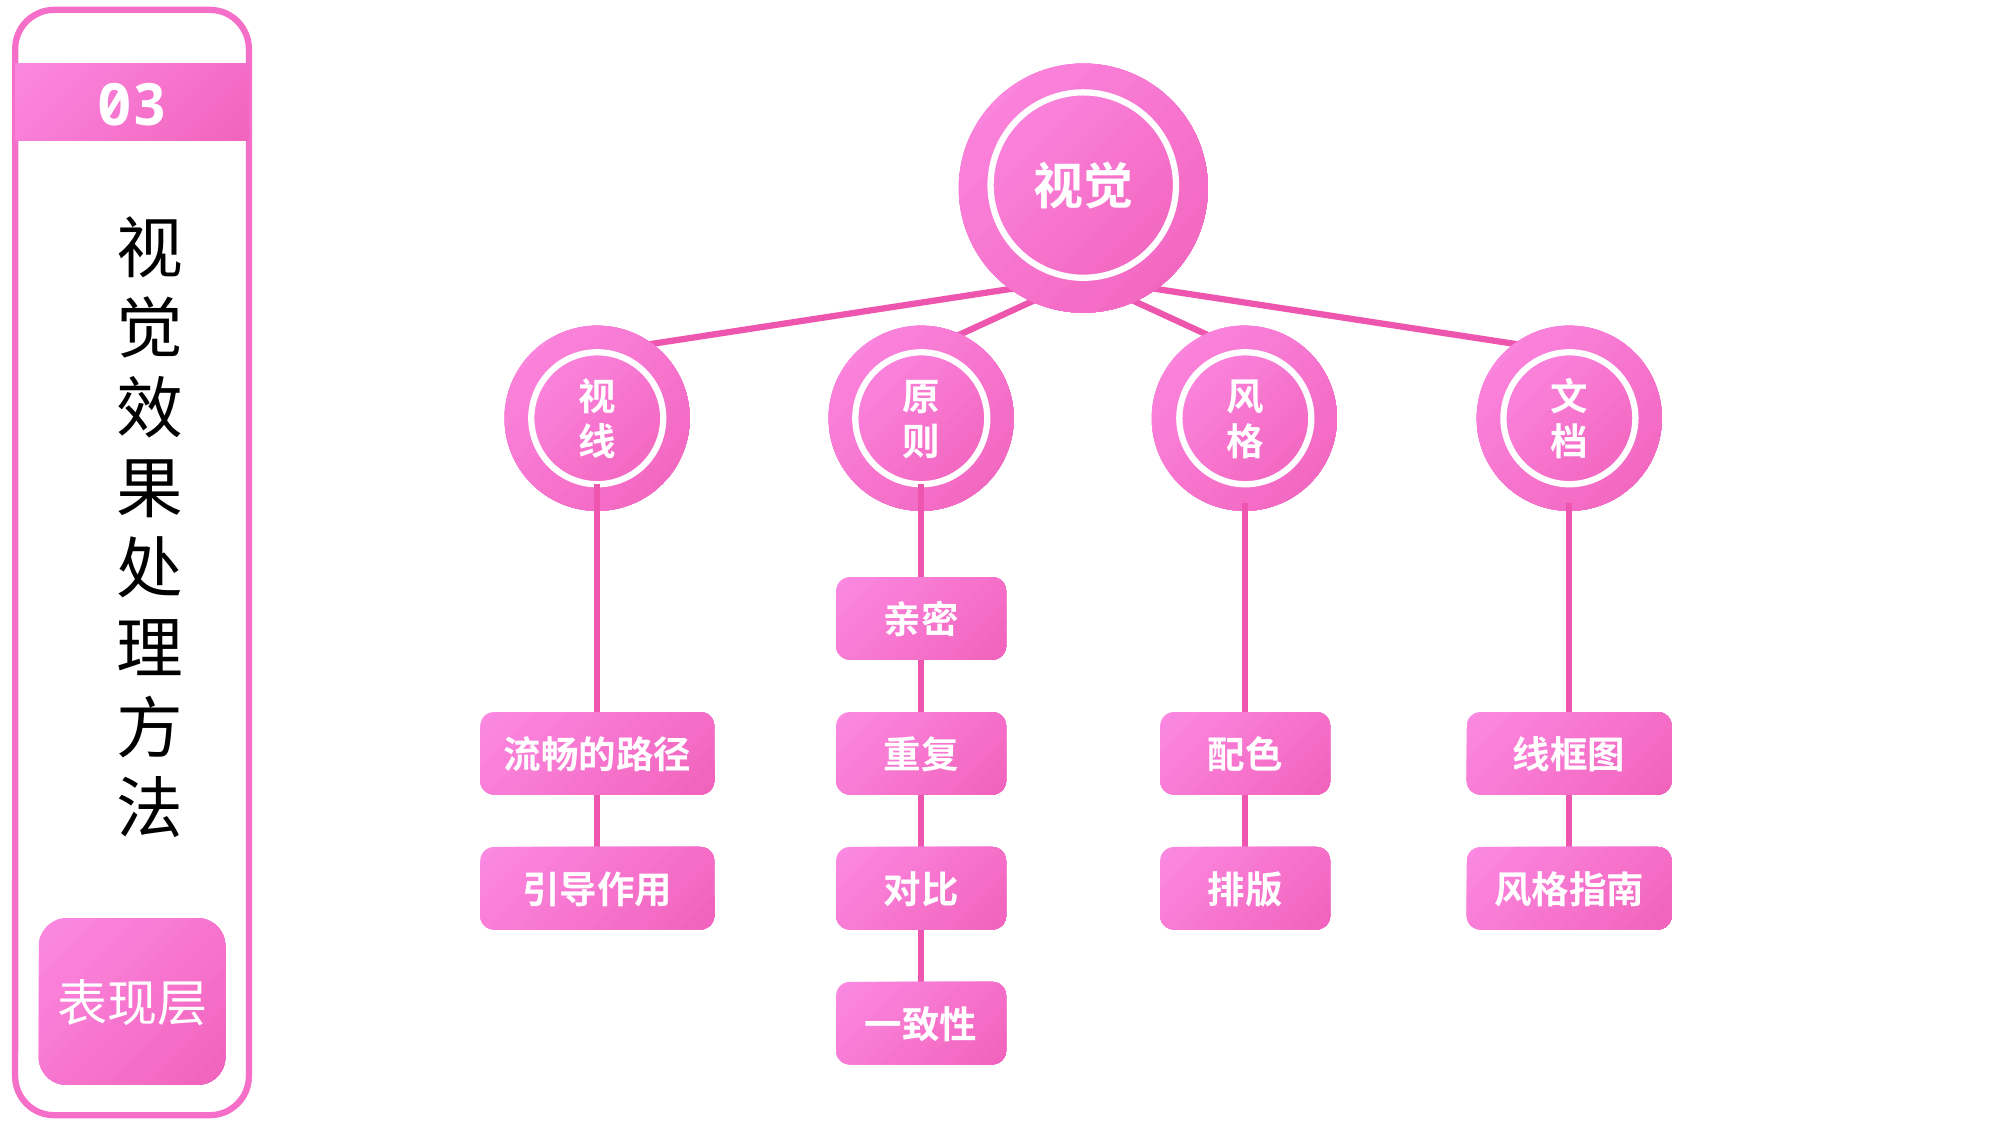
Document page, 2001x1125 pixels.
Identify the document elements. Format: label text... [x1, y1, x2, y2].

text_box 视线 [530, 351, 665, 486]
text_box 风格 [1178, 353, 1313, 486]
text_box 03 [14, 63, 250, 142]
text_box 配色 [1159, 710, 1245, 796]
text_box 重复 [922, 710, 1008, 796]
text_box [1475, 324, 1663, 512]
text_box [503, 324, 597, 512]
text_box [600, 353, 691, 512]
text_box 流畅的路径 [598, 710, 716, 796]
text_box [1083, 277, 1570, 353]
text_box 排版 [1159, 845, 1332, 931]
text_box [597, 277, 921, 353]
text_box [37, 917, 227, 1086]
text_box [827, 353, 918, 512]
text_box 一致性 [835, 980, 1008, 1066]
text_box 原则 [854, 353, 989, 486]
text_box [14, 142, 250, 1117]
text_box 文档 [1502, 351, 1637, 486]
text_box 流畅的路径 [479, 710, 597, 796]
text_box 视觉效果处理方法 [101, 198, 161, 853]
text_box 视觉 [989, 91, 1178, 277]
text_box [957, 62, 1209, 277]
text_box [924, 353, 1015, 512]
text_box [1150, 353, 1338, 512]
text_box 配色 [1246, 710, 1332, 796]
text_box 线框图 [1465, 710, 1569, 796]
text_box 对比 [922, 845, 1008, 931]
text_box [14, 8, 250, 63]
text_box 重复 [835, 710, 921, 796]
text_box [921, 277, 1083, 353]
text_box 线框图 [1570, 710, 1673, 796]
text_box 亲密 [835, 576, 921, 661]
text_box 风格指南 [1465, 845, 1673, 931]
text_box 对比 [835, 845, 921, 931]
text_box 亲密 [922, 576, 1008, 661]
text_box 引导作用 [479, 845, 716, 931]
text_box 表现层 [39, 963, 225, 1039]
